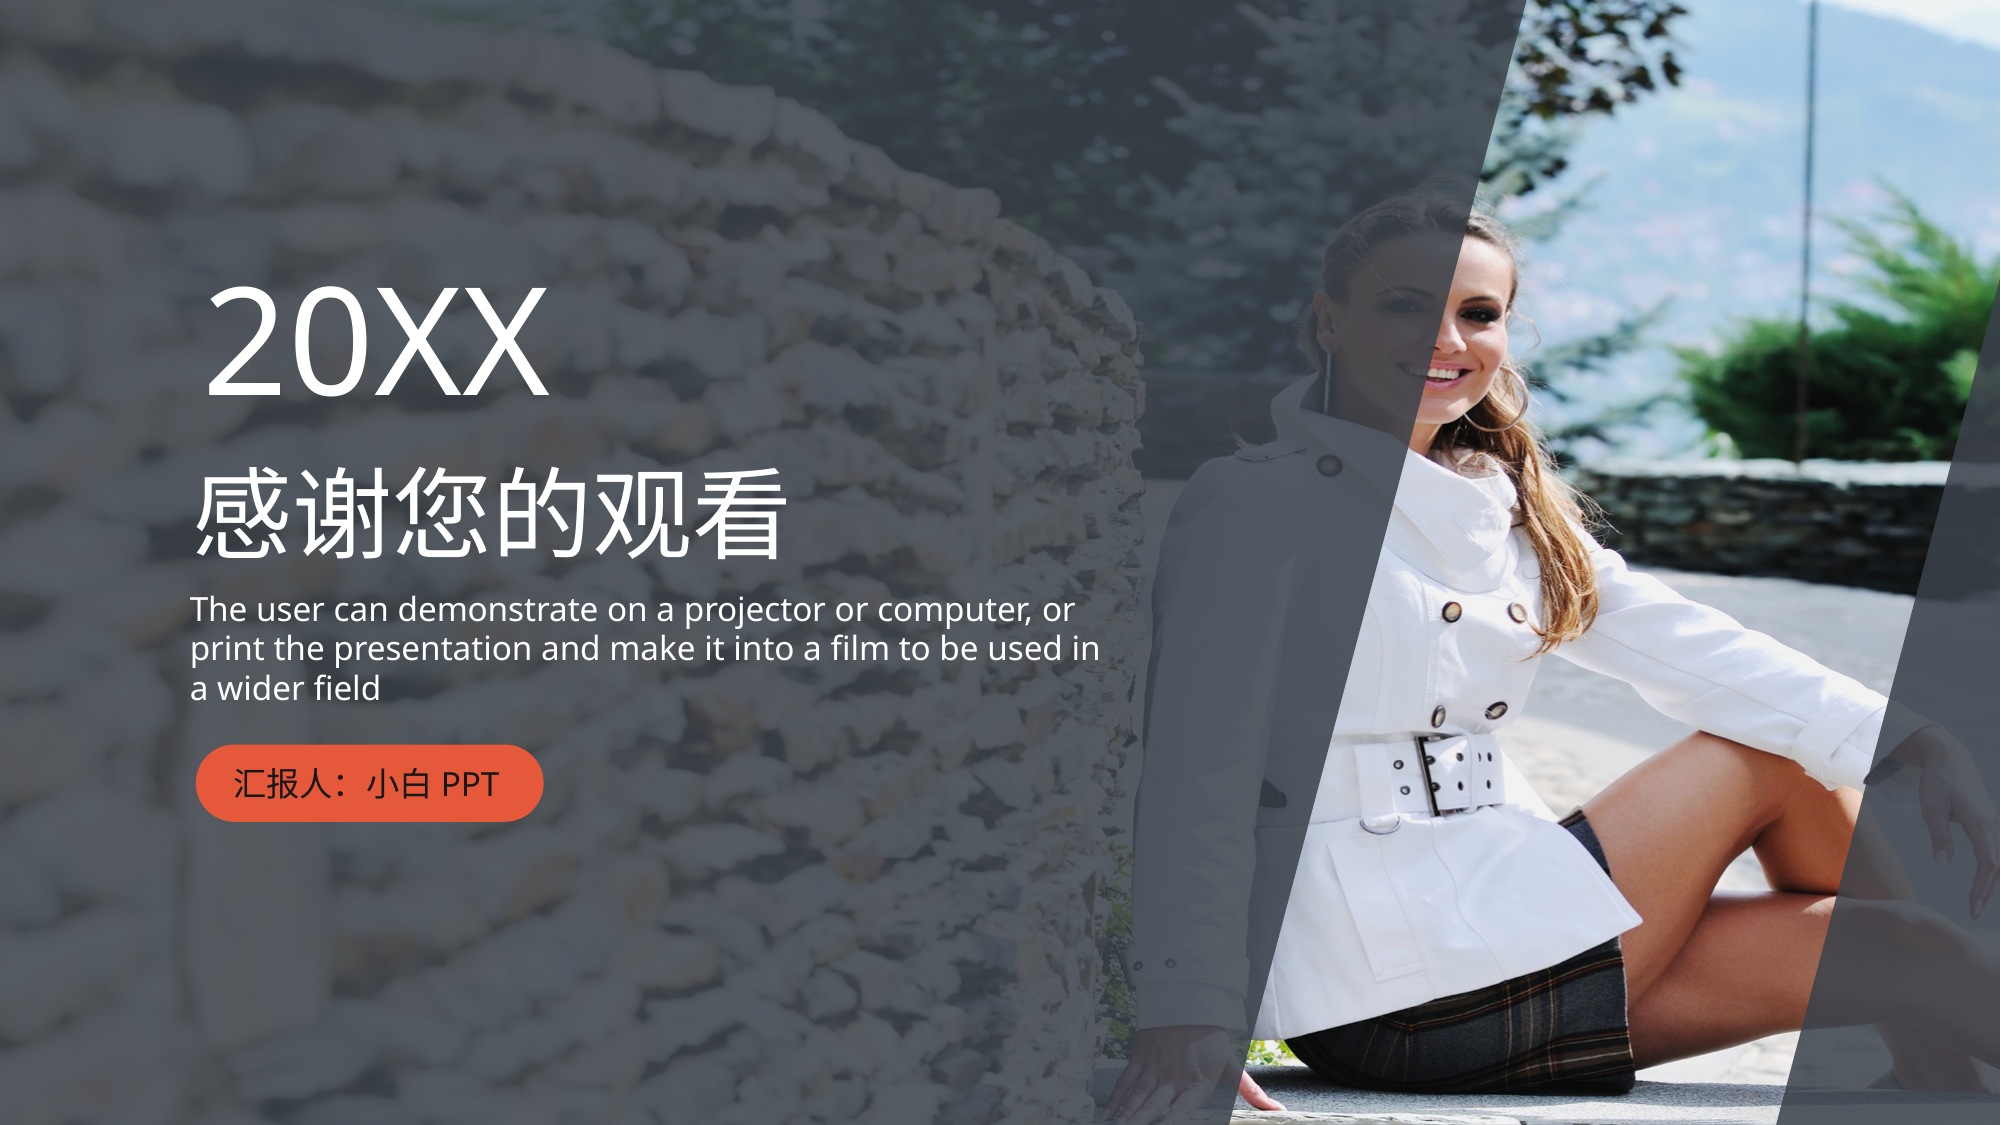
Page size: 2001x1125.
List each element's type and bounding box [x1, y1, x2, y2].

picture [0, 0, 2000, 1125]
text_box [195, 744, 544, 822]
